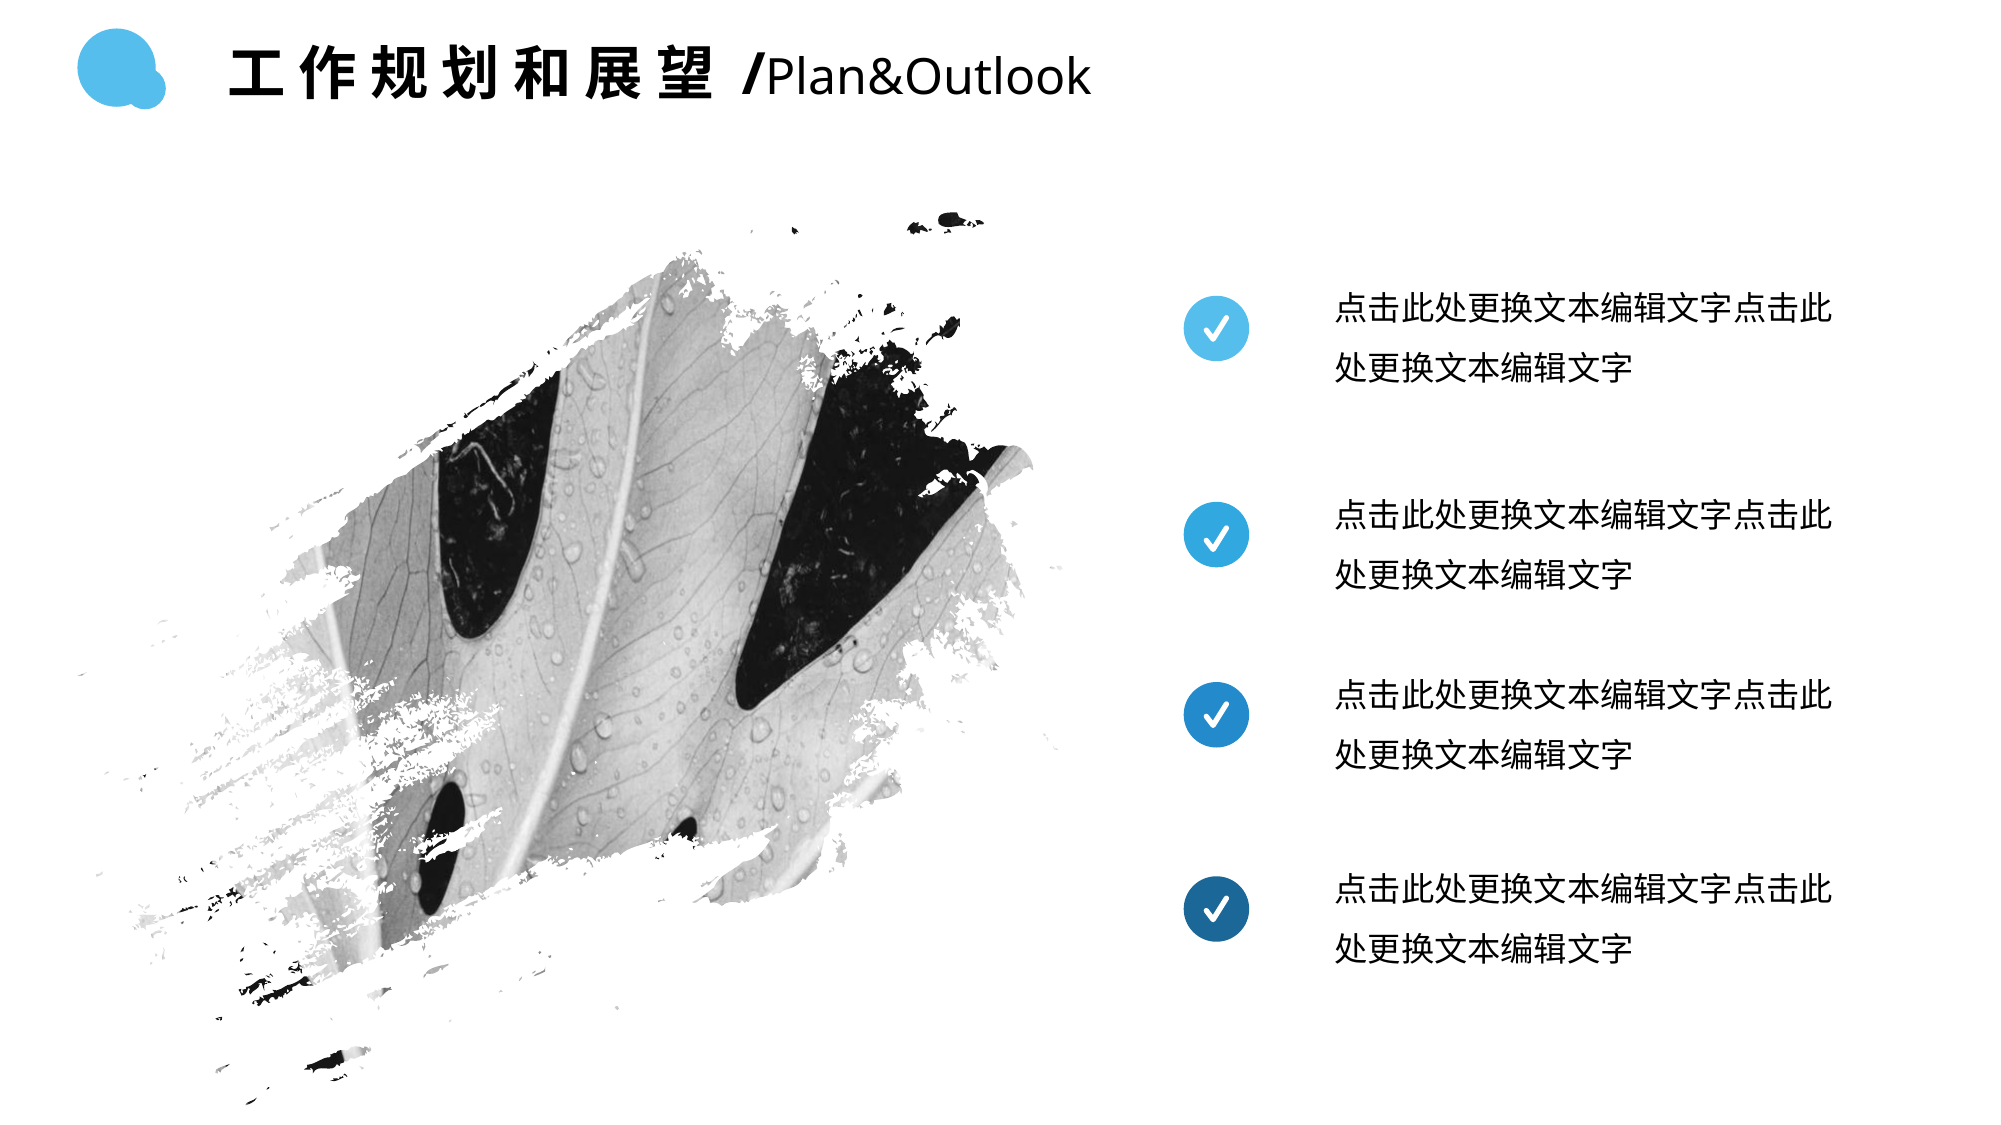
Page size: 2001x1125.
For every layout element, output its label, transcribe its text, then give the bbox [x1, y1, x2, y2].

text_box [131, 901, 200, 941]
text_box [447, 1018, 454, 1025]
text_box [1048, 564, 1066, 573]
text_box [302, 1044, 373, 1077]
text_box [1183, 681, 1250, 748]
text_box [790, 224, 802, 237]
text_box 工 作 规 划 和 展 望 /Plan&Outlook [212, 28, 1294, 114]
text_box [148, 960, 155, 967]
text_box [183, 250, 1035, 1008]
text_box [170, 634, 181, 640]
text_box [327, 1015, 336, 1023]
text_box 点击此处更换文本编辑文字点击此处更换文本编辑文字 [1319, 646, 1865, 782]
text_box [160, 946, 167, 962]
text_box [122, 776, 133, 783]
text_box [1183, 501, 1250, 568]
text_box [1183, 876, 1250, 942]
text_box [937, 211, 986, 235]
text_box [613, 1005, 621, 1012]
text_box [243, 1096, 258, 1108]
text_box [153, 765, 162, 772]
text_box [77, 28, 166, 110]
text_box [73, 670, 88, 678]
text_box [263, 1085, 271, 1091]
text_box [329, 1072, 350, 1083]
text_box [376, 1002, 382, 1013]
text_box [156, 618, 171, 626]
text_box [1183, 295, 1250, 362]
text_box [213, 1015, 224, 1023]
text_box [1051, 744, 1060, 752]
text_box [177, 873, 191, 885]
text_box 点击此处更换文本编辑文字点击此处更换文本编辑文字 [1319, 840, 1865, 976]
text_box [1041, 732, 1050, 744]
text_box [103, 770, 112, 777]
text_box [148, 643, 157, 649]
text_box 点击此处更换文本编辑文字点击此处更换文本编辑文字 [1319, 259, 1865, 395]
text_box [214, 1062, 231, 1075]
text_box [693, 246, 704, 257]
text_box [905, 220, 934, 237]
text_box [749, 228, 754, 237]
text_box [127, 907, 135, 914]
text_box [177, 780, 185, 786]
text_box [154, 951, 159, 960]
text_box 点击此处更换文本编辑文字点击此处更换文本编辑文字 [1319, 466, 1865, 602]
text_box [94, 869, 104, 879]
text_box [160, 638, 167, 645]
text_box [138, 785, 144, 795]
text_box [136, 772, 148, 782]
